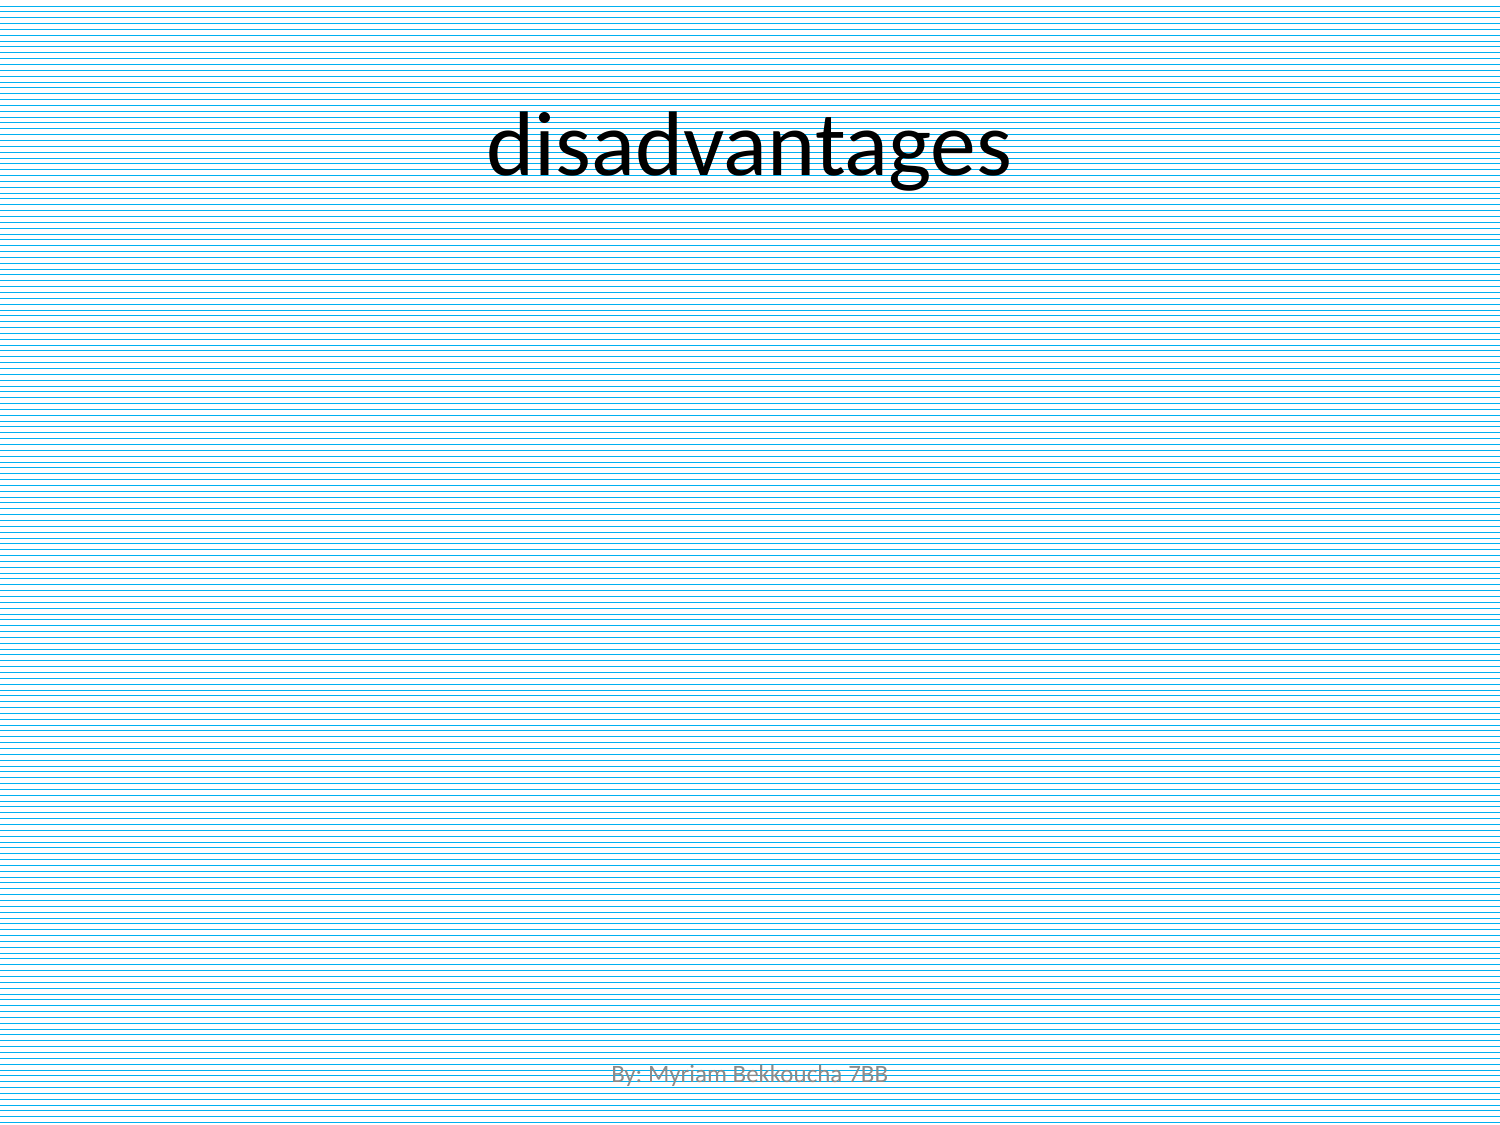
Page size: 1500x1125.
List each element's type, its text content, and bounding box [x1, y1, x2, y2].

title disadvantages [75, 45, 1425, 233]
footer By: Myriam Bekkoucha 7BB [512, 1042, 988, 1103]
